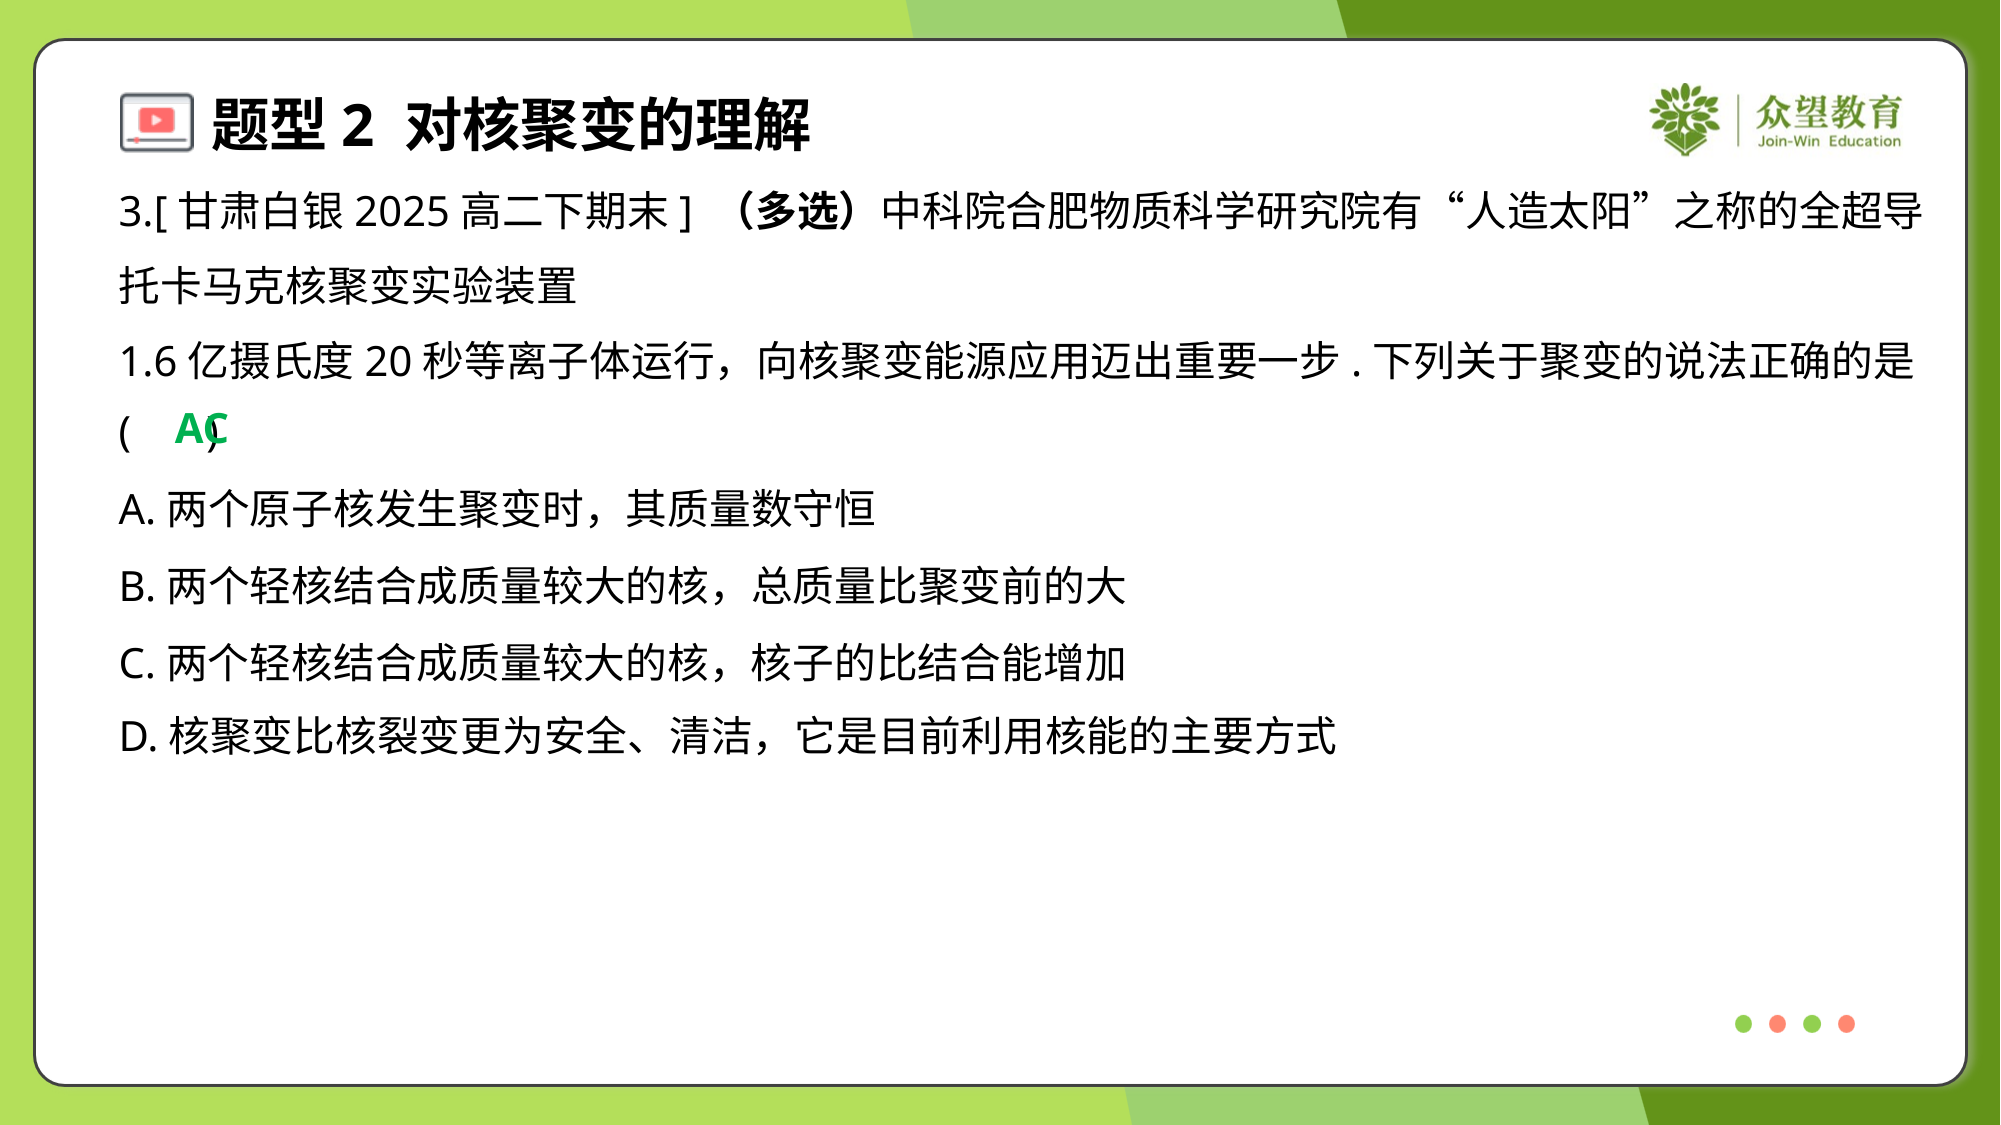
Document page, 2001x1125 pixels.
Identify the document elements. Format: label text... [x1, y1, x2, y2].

text_box A.两个原子核发生聚变时，其质量数守恒 B.两个轻核结合成质量较大的核，总质量比聚变前的大 C.两个轻核结合成质量较大的核，核子的比结合能增加 D.核聚变比核裂变更为安全、清洁，它是目前利用核能的主要方式 [118, 457, 1883, 753]
text_box AC [157, 381, 247, 446]
picture [0, 0, 2000, 1125]
